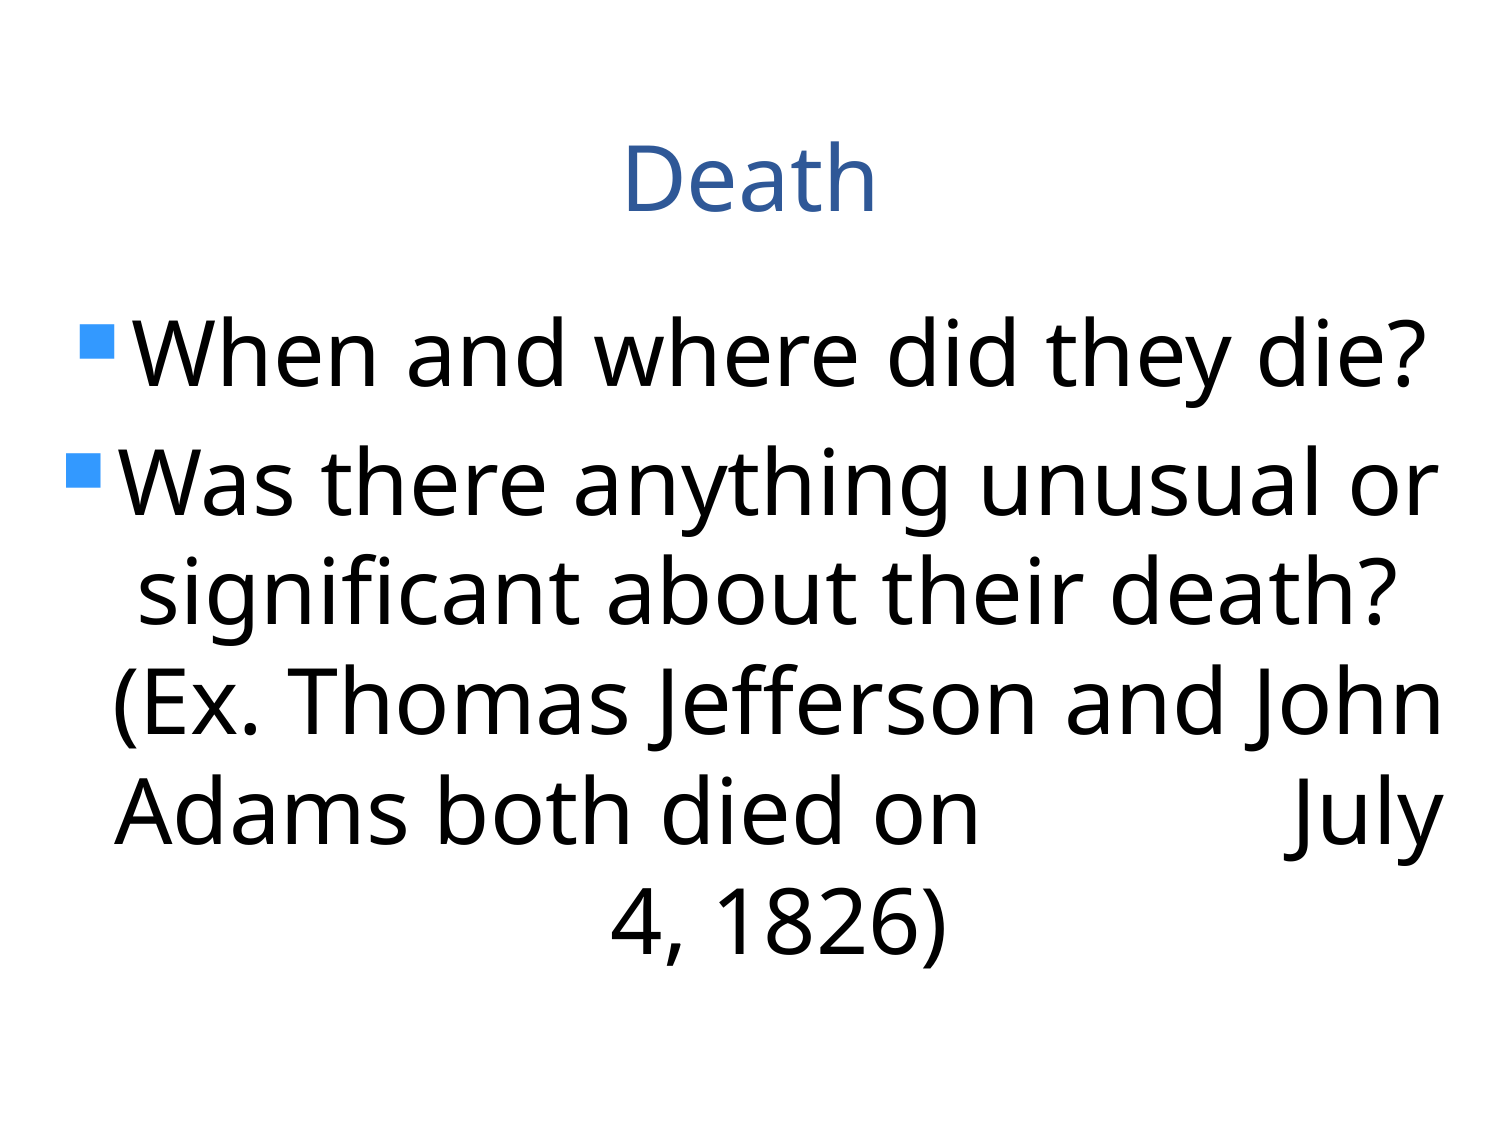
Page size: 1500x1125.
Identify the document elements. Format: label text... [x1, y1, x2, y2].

title Death [75, 62, 1425, 287]
list When and where did they die? Was there anything unusual or significant about their death? (Ex. Thomas Jefferson and John Adams both died on July 4, 1826) [3, 287, 1500, 963]
